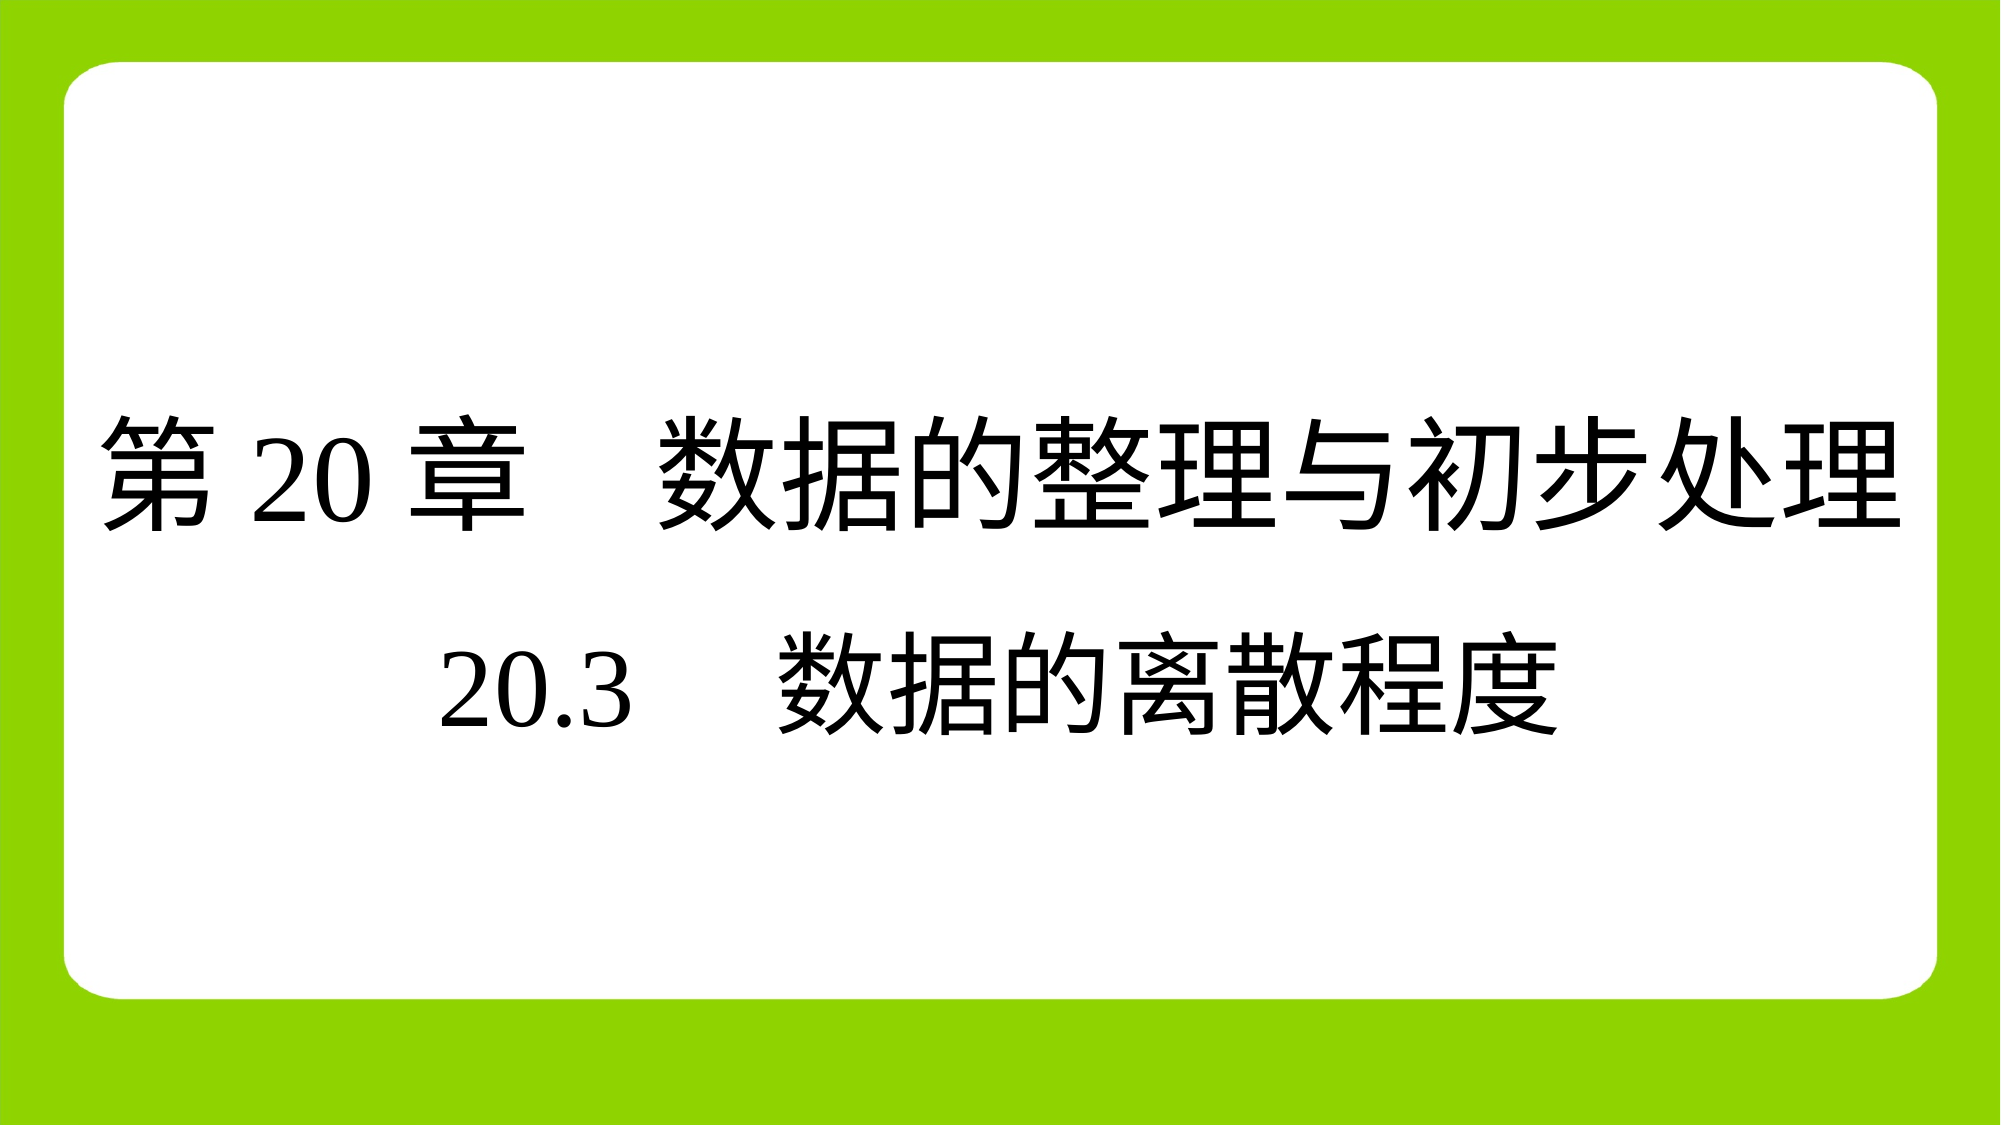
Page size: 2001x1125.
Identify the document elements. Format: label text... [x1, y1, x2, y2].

text_box 第20章 数据的整理与初步处理 20.3 数据的离散程度 [0, 314, 2000, 757]
picture [0, 0, 2001, 1125]
